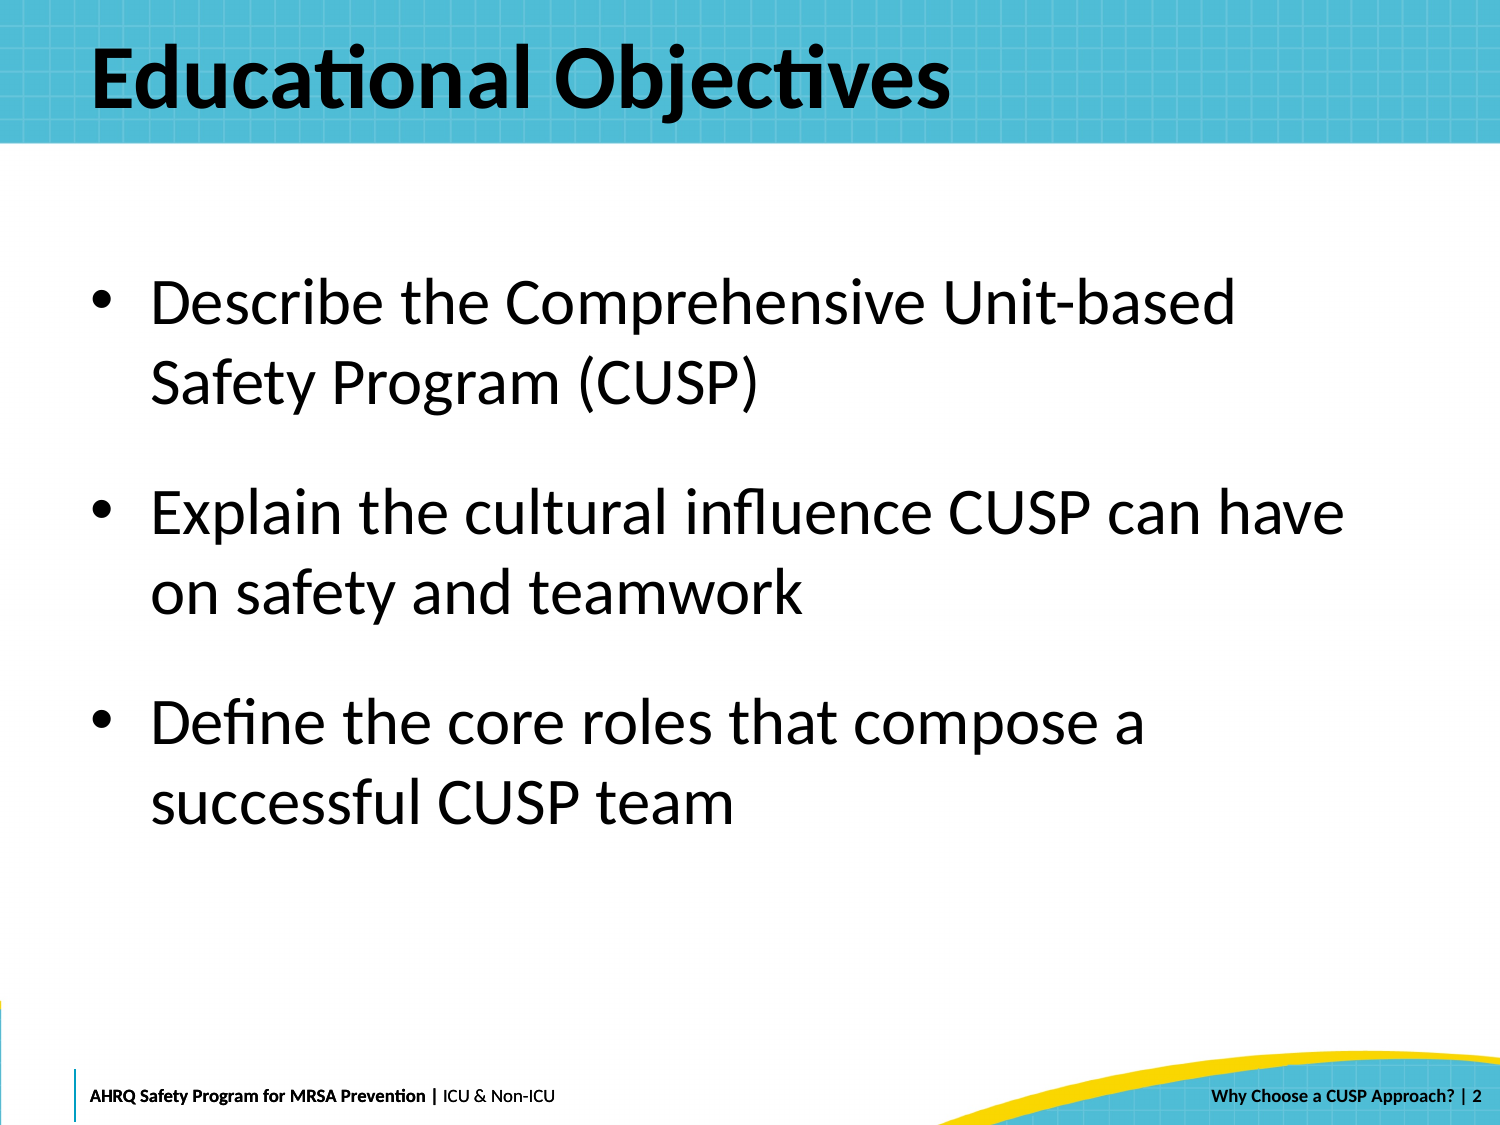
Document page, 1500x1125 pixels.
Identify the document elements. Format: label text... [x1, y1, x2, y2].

list Describe the Comprehensive Unit-based Safety Program (CUSP) Explain the cultural influence CUSP can have on safety and teamwork Define the core roles that compose a successful CUSP team [75, 250, 1425, 1035]
title Educational Objectives [75, 0, 1425, 150]
slide_number | 2 [1455, 1065, 1500, 1125]
picture [0, 0, 1500, 1125]
